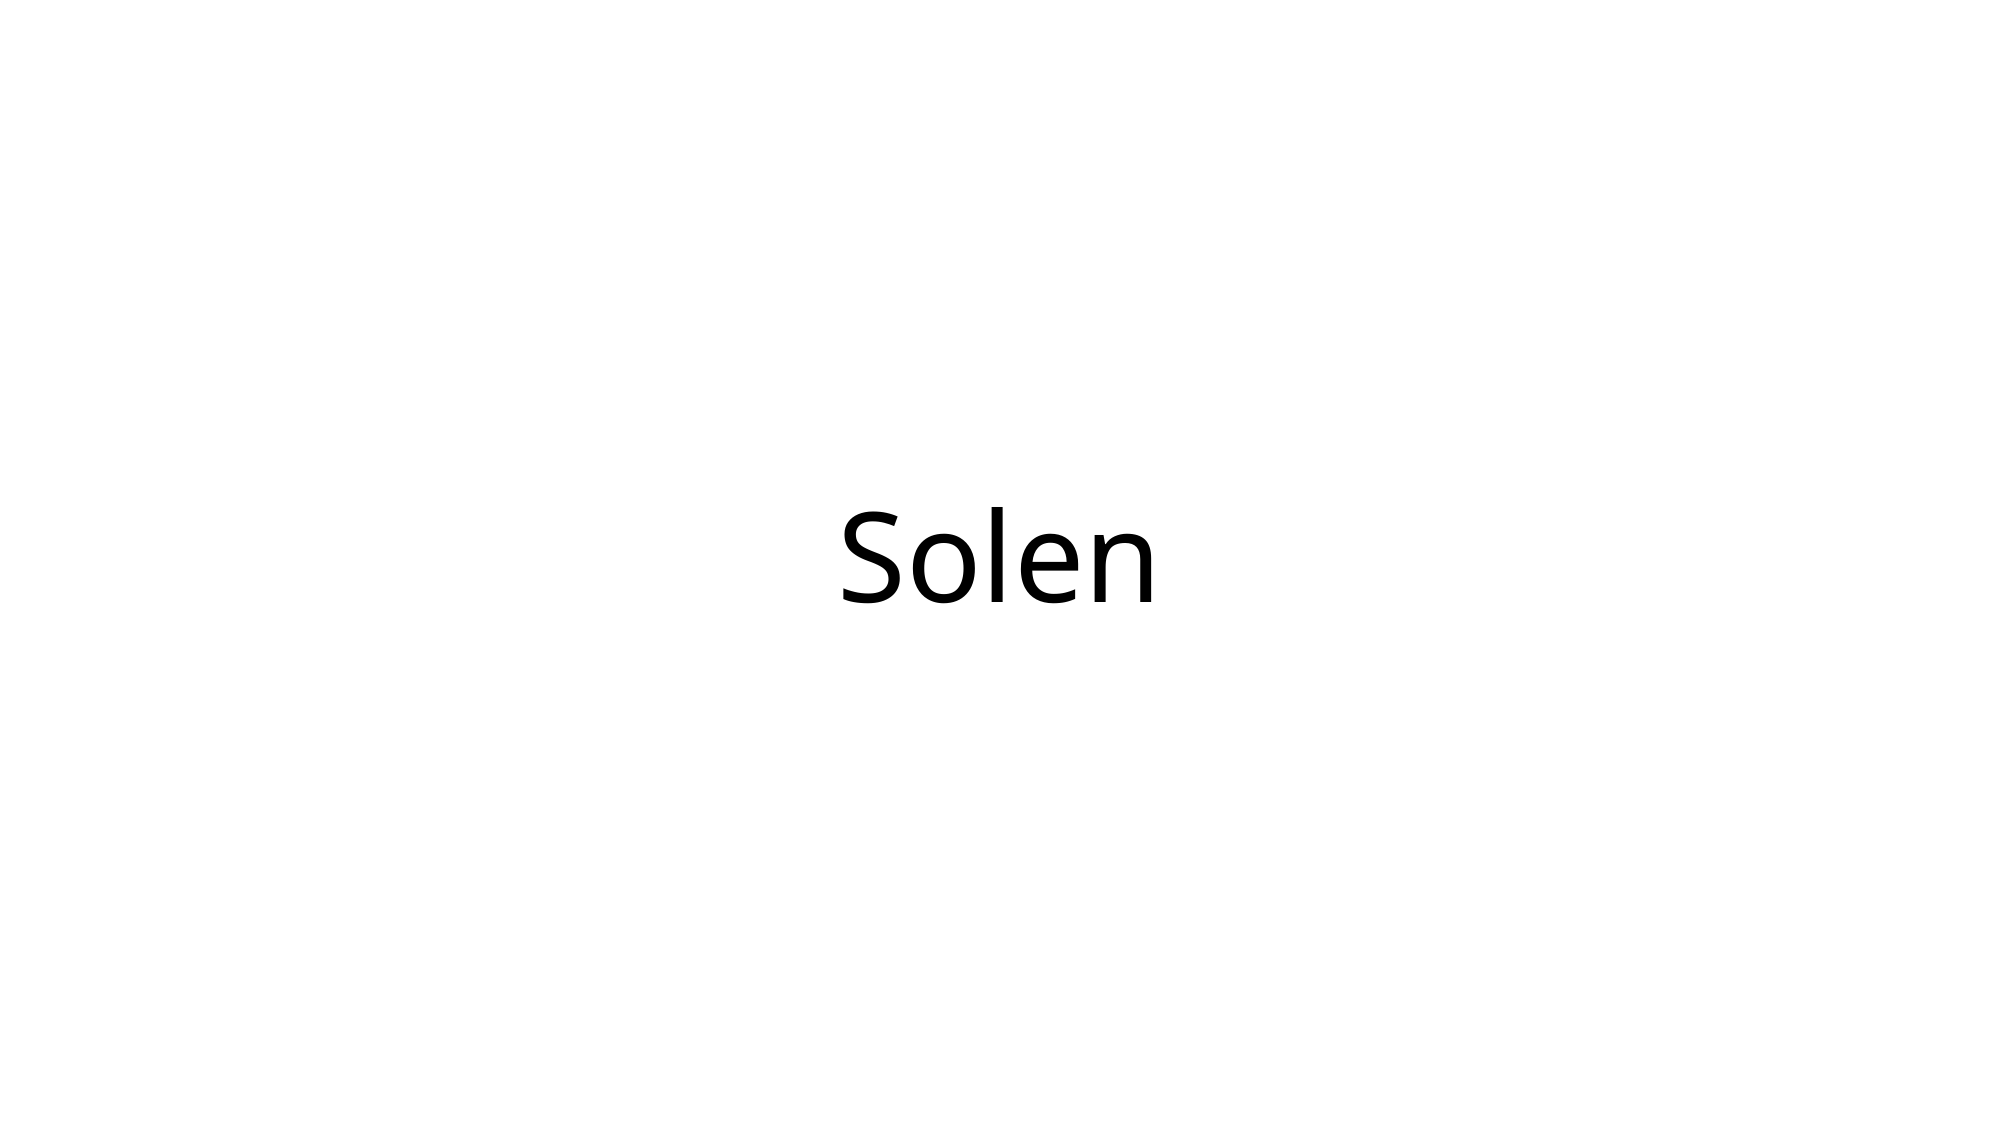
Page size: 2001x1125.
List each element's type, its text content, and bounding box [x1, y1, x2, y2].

title Solen [249, 366, 1750, 759]
